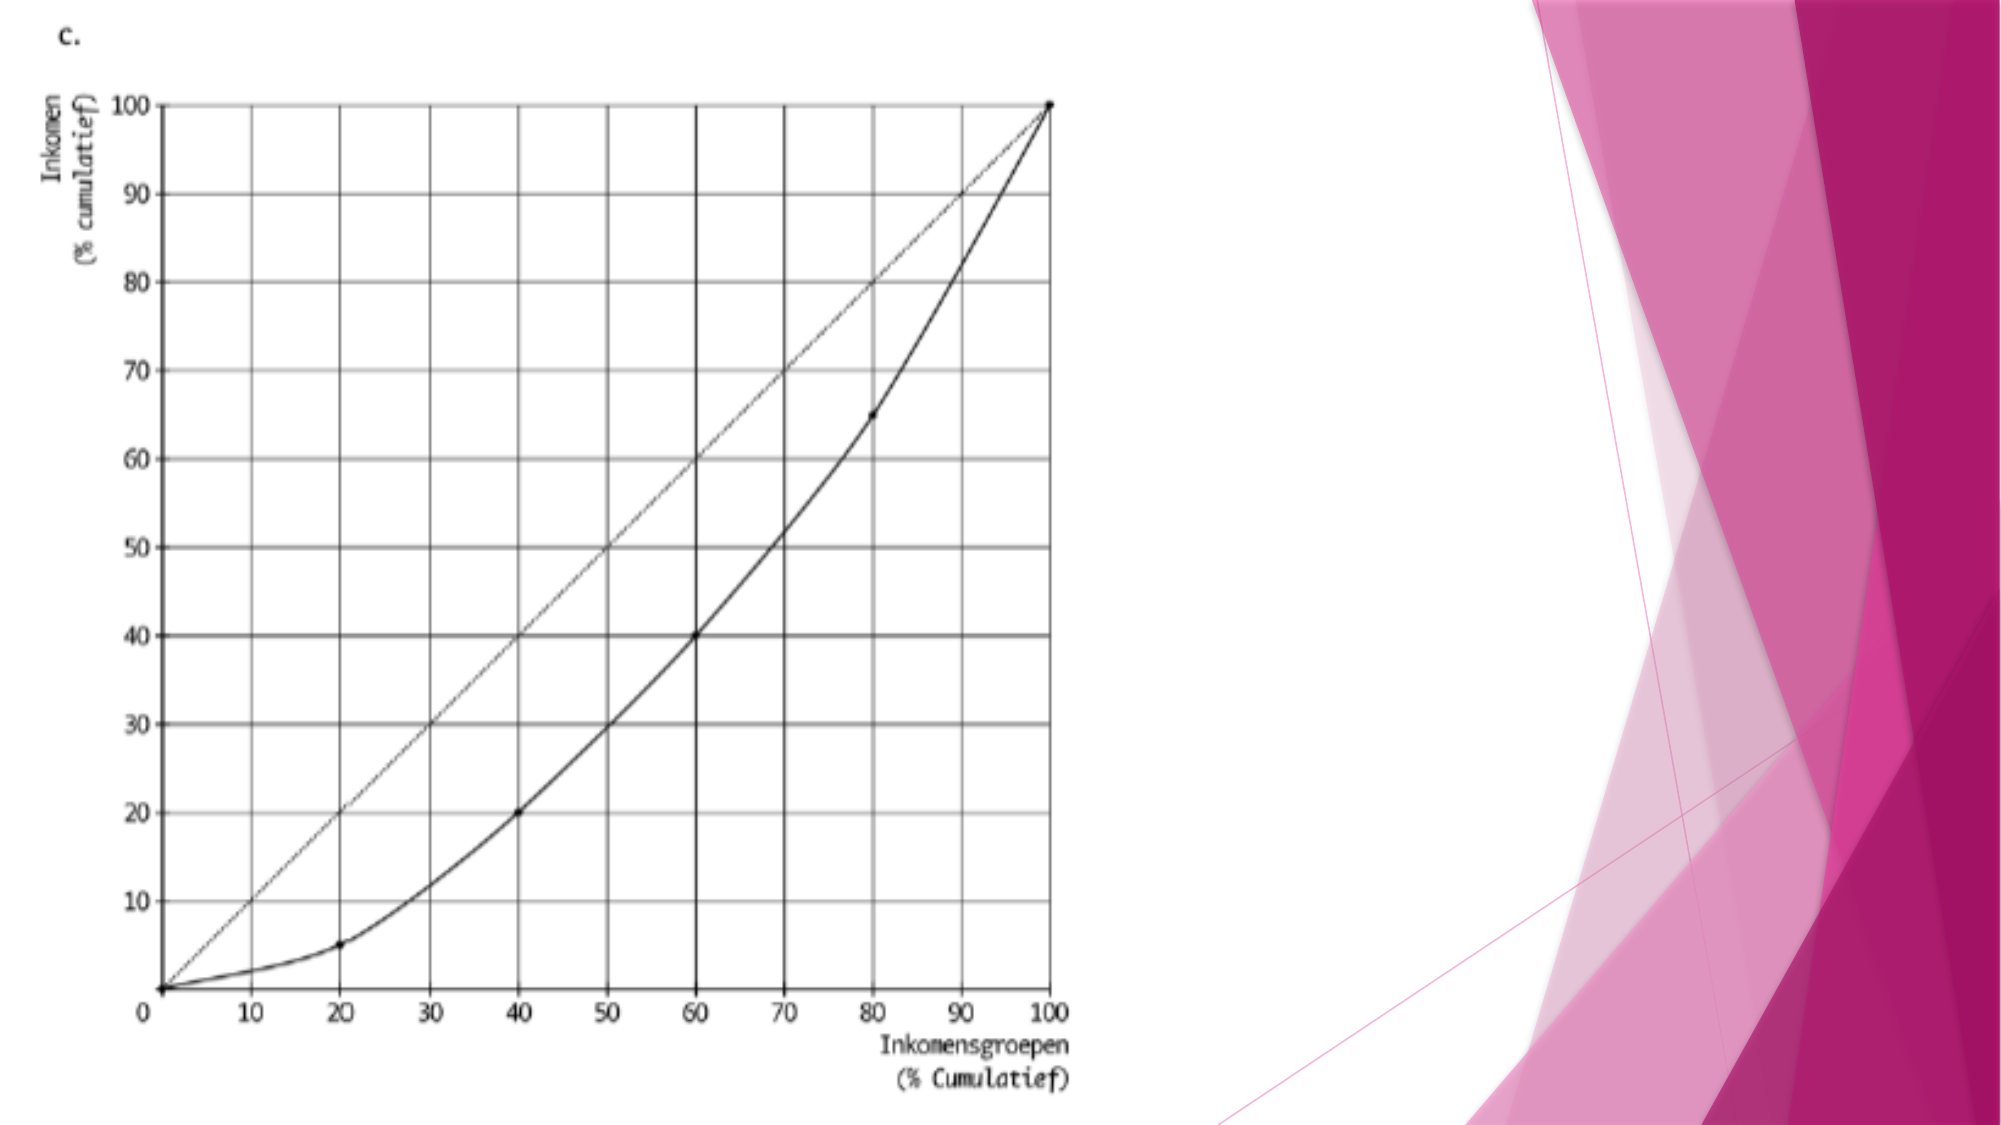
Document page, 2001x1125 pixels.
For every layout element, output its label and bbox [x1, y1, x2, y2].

picture [0, 0, 1119, 1125]
